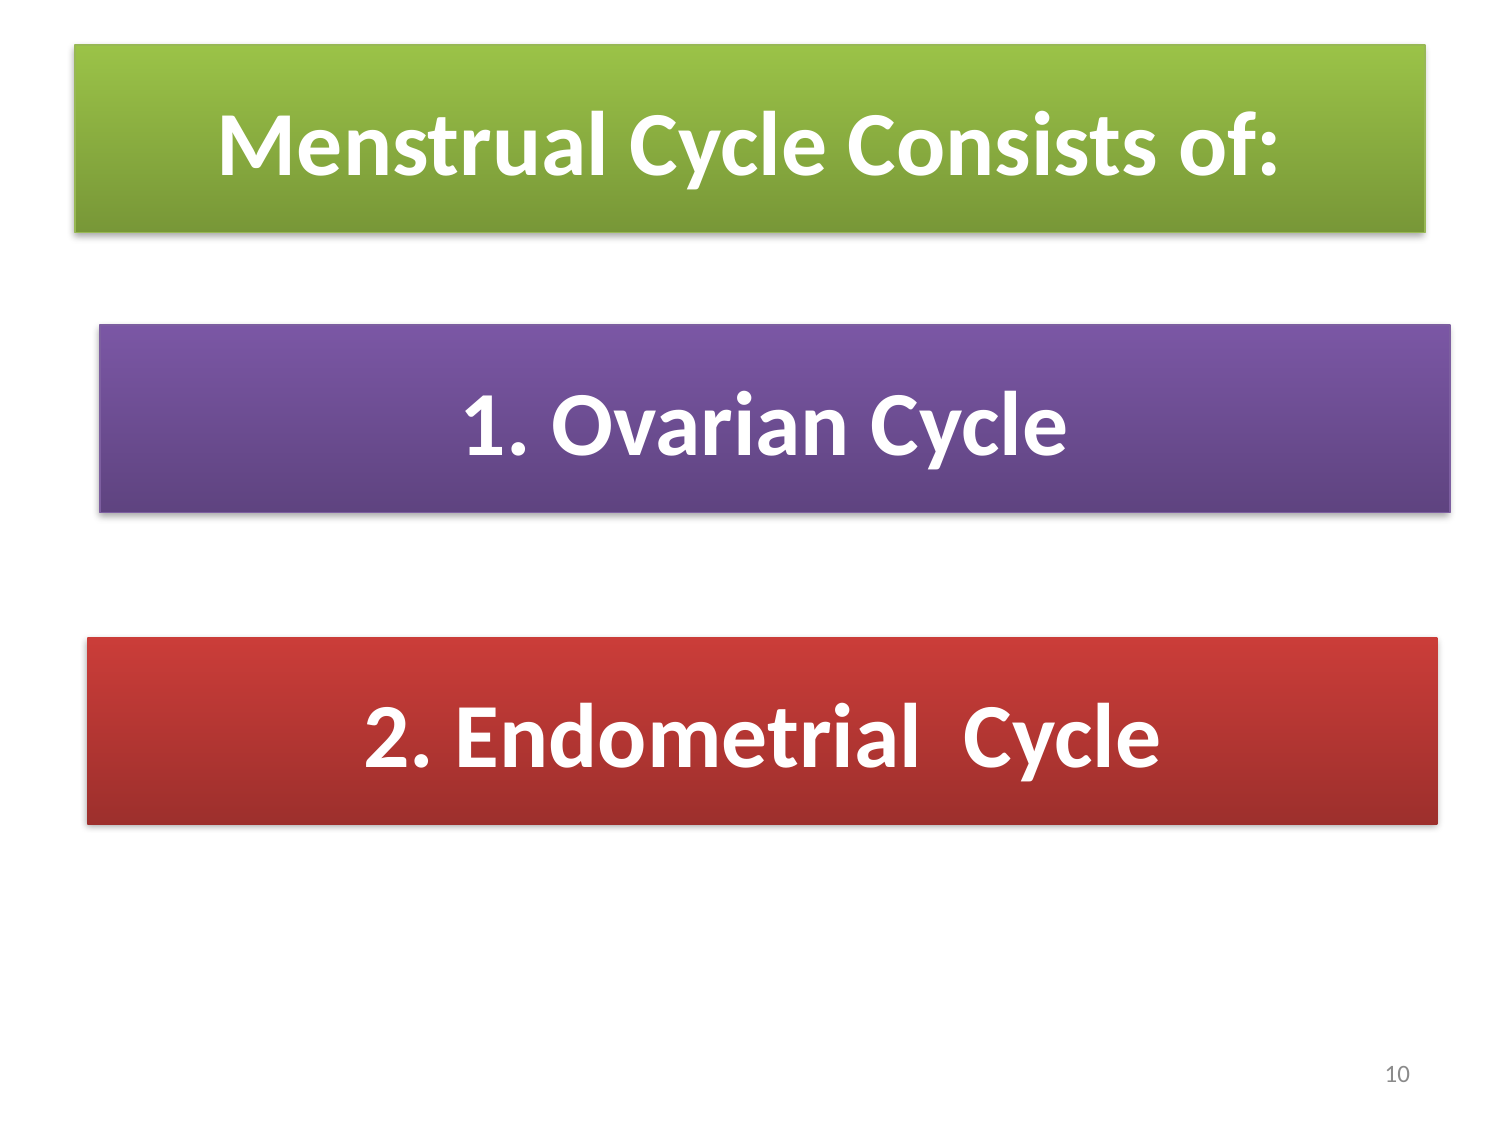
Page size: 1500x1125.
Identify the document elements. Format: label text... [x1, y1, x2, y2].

title Menstrual Cycle Consists of: [74, 44, 1426, 233]
slide_number 10 [1074, 1042, 1425, 1103]
text_box 2. Endometrial Cycle [87, 637, 1438, 825]
text_box 1. Ovarian Cycle [99, 324, 1451, 513]
